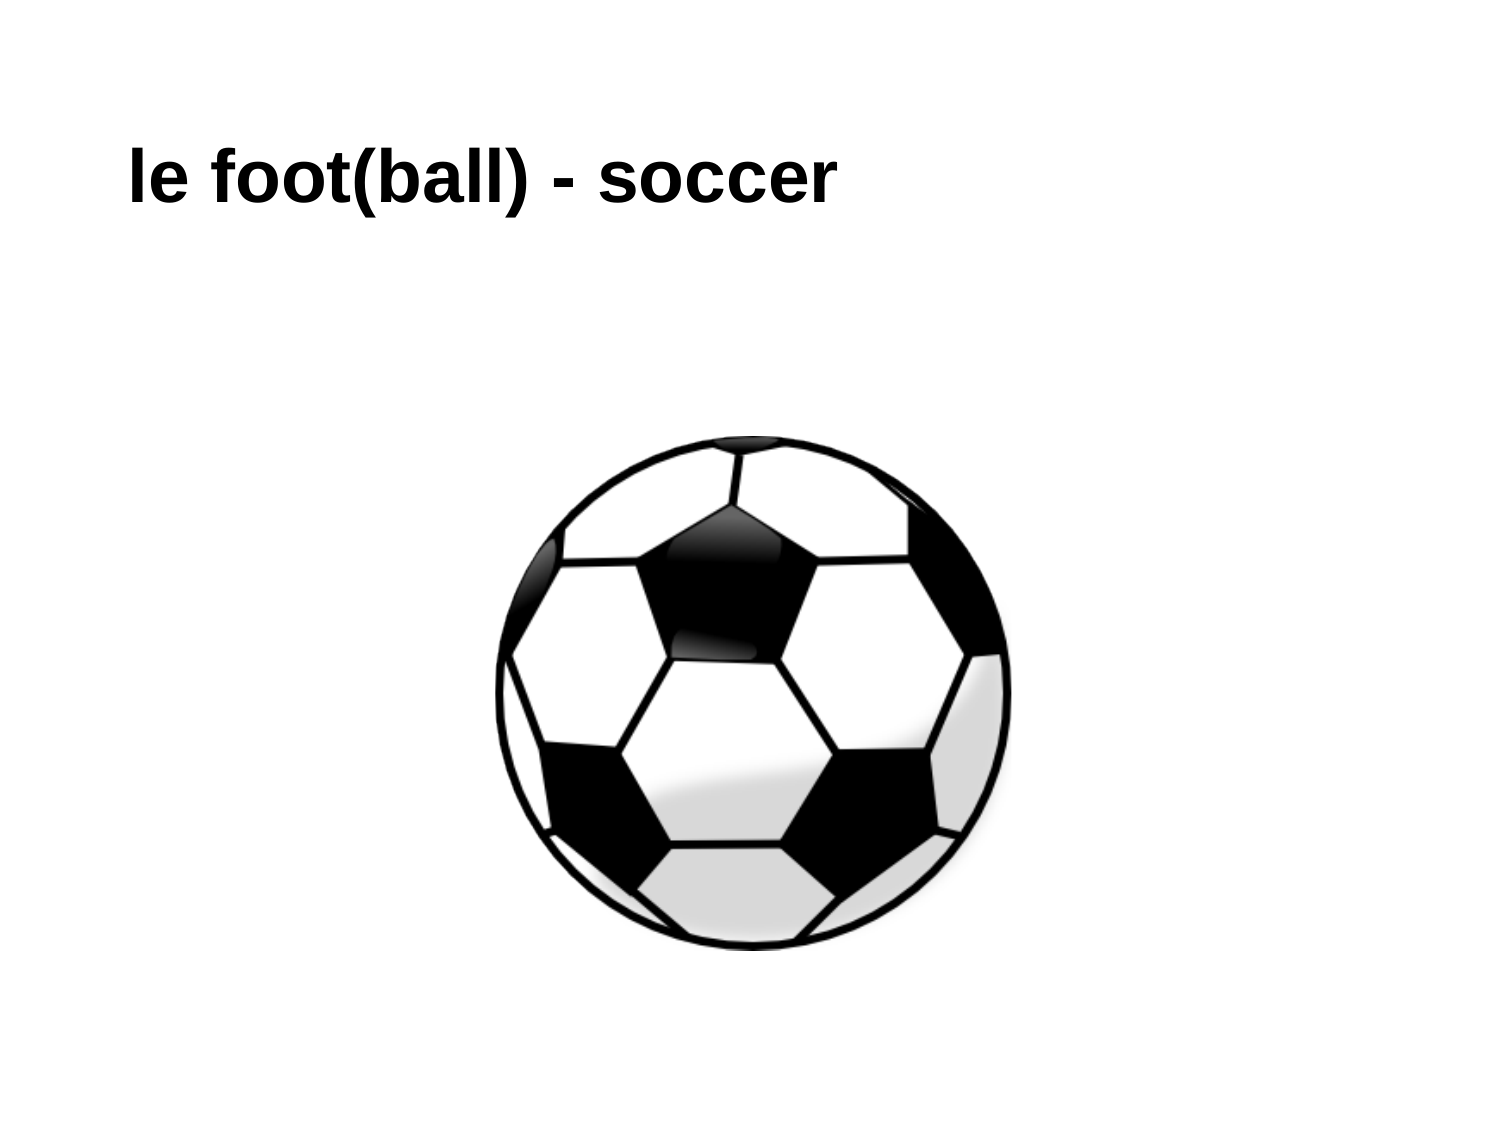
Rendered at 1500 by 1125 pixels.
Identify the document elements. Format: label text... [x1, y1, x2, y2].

title le foot(ball) - soccer [75, 14, 1425, 233]
text_box [495, 436, 1012, 951]
